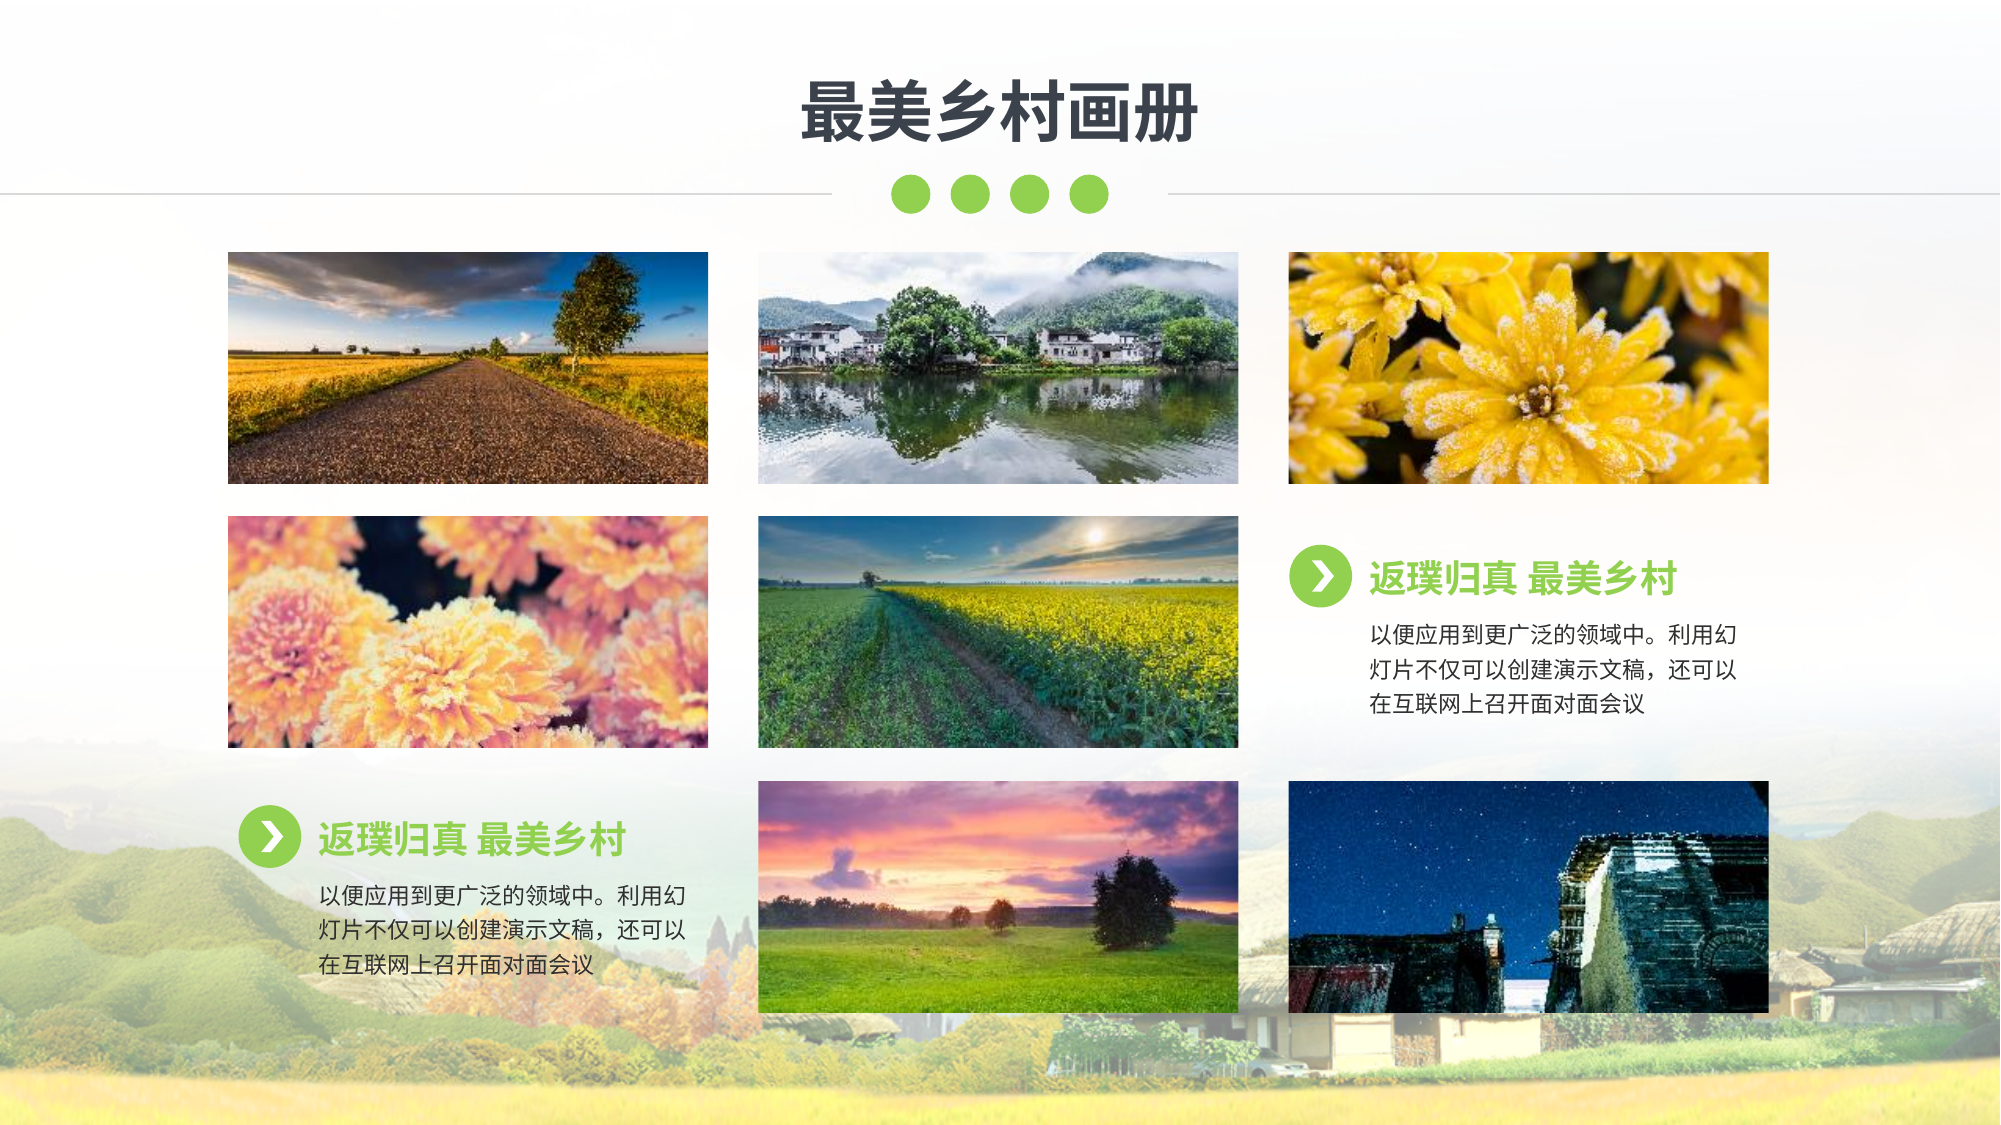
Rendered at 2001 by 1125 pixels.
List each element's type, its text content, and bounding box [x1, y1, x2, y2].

text_box [1287, 780, 1770, 1013]
text_box [757, 251, 1239, 484]
text_box [757, 516, 1239, 749]
text_box [1287, 251, 1770, 484]
text_box [227, 251, 709, 484]
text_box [0, 174, 2000, 214]
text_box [1289, 544, 1788, 727]
text_box 最美乡村画册 [784, 62, 1216, 158]
text_box [757, 780, 1239, 1013]
text_box [227, 516, 709, 749]
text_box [238, 805, 737, 987]
